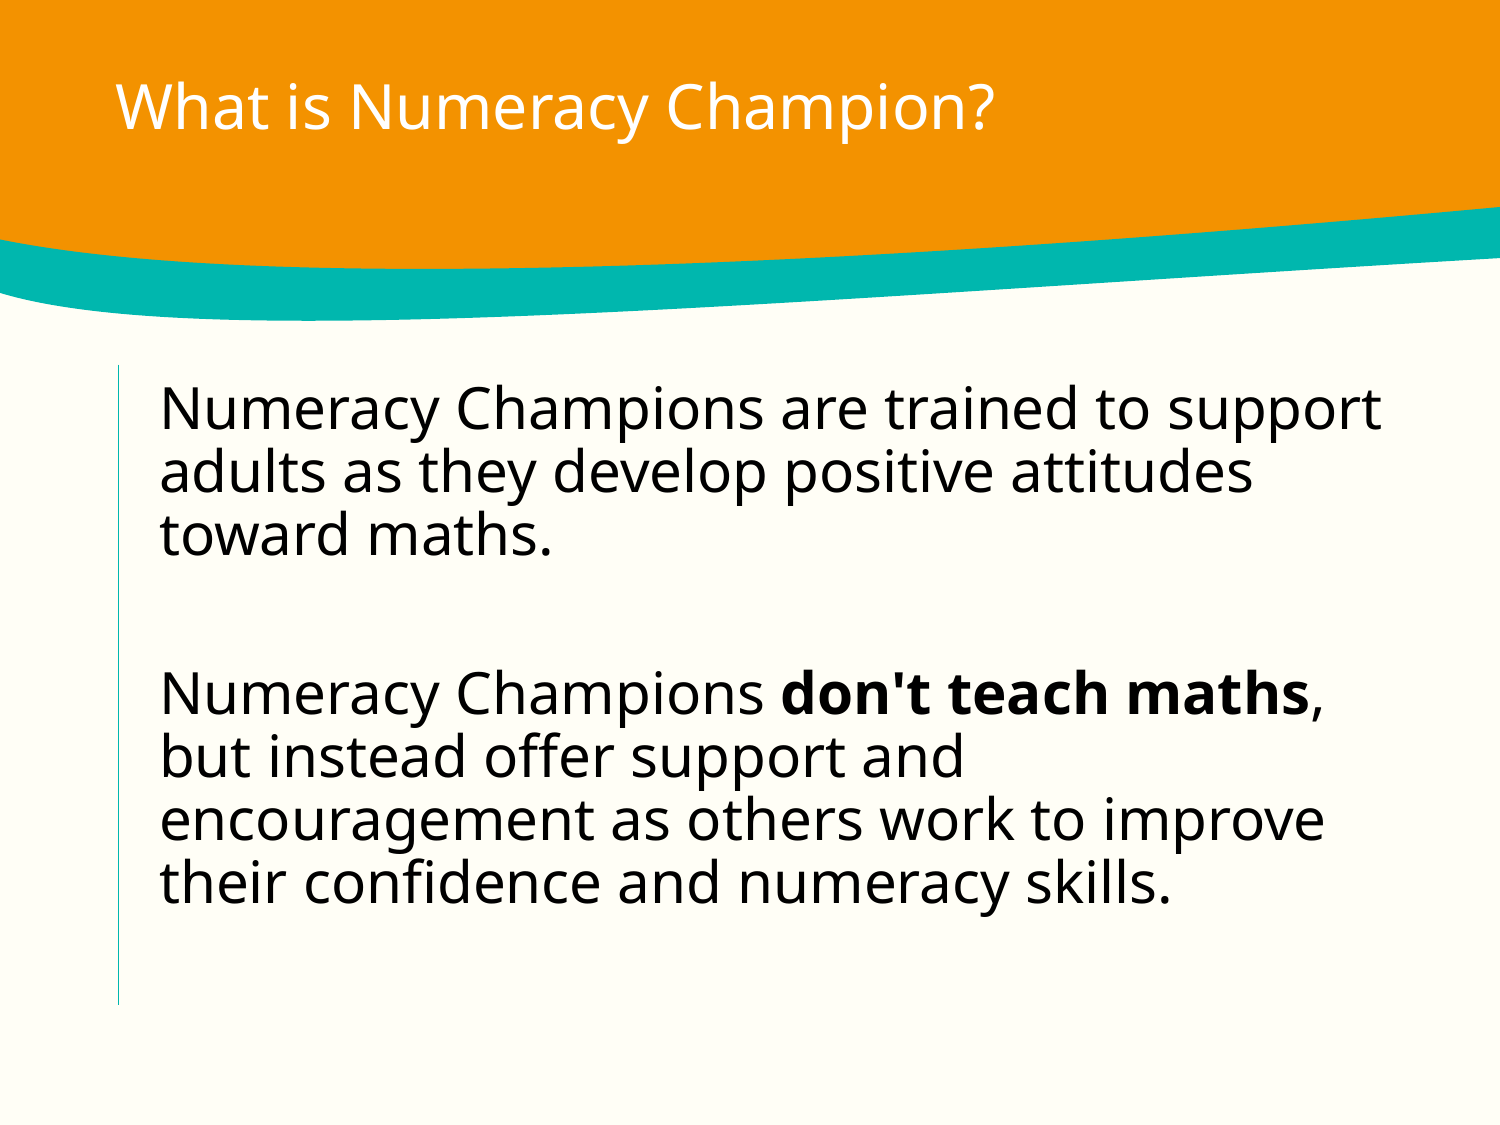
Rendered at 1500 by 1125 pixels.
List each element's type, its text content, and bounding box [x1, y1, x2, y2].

list Numeracy Champions are trained to support adults as they develop positive attitudes toward maths. Numeracy Champions don't teach maths, but instead offer support and encouragement as others work to improve their confidence and numeracy skills. [144, 371, 1426, 1020]
list What is Numeracy Champion? [100, 67, 1411, 258]
